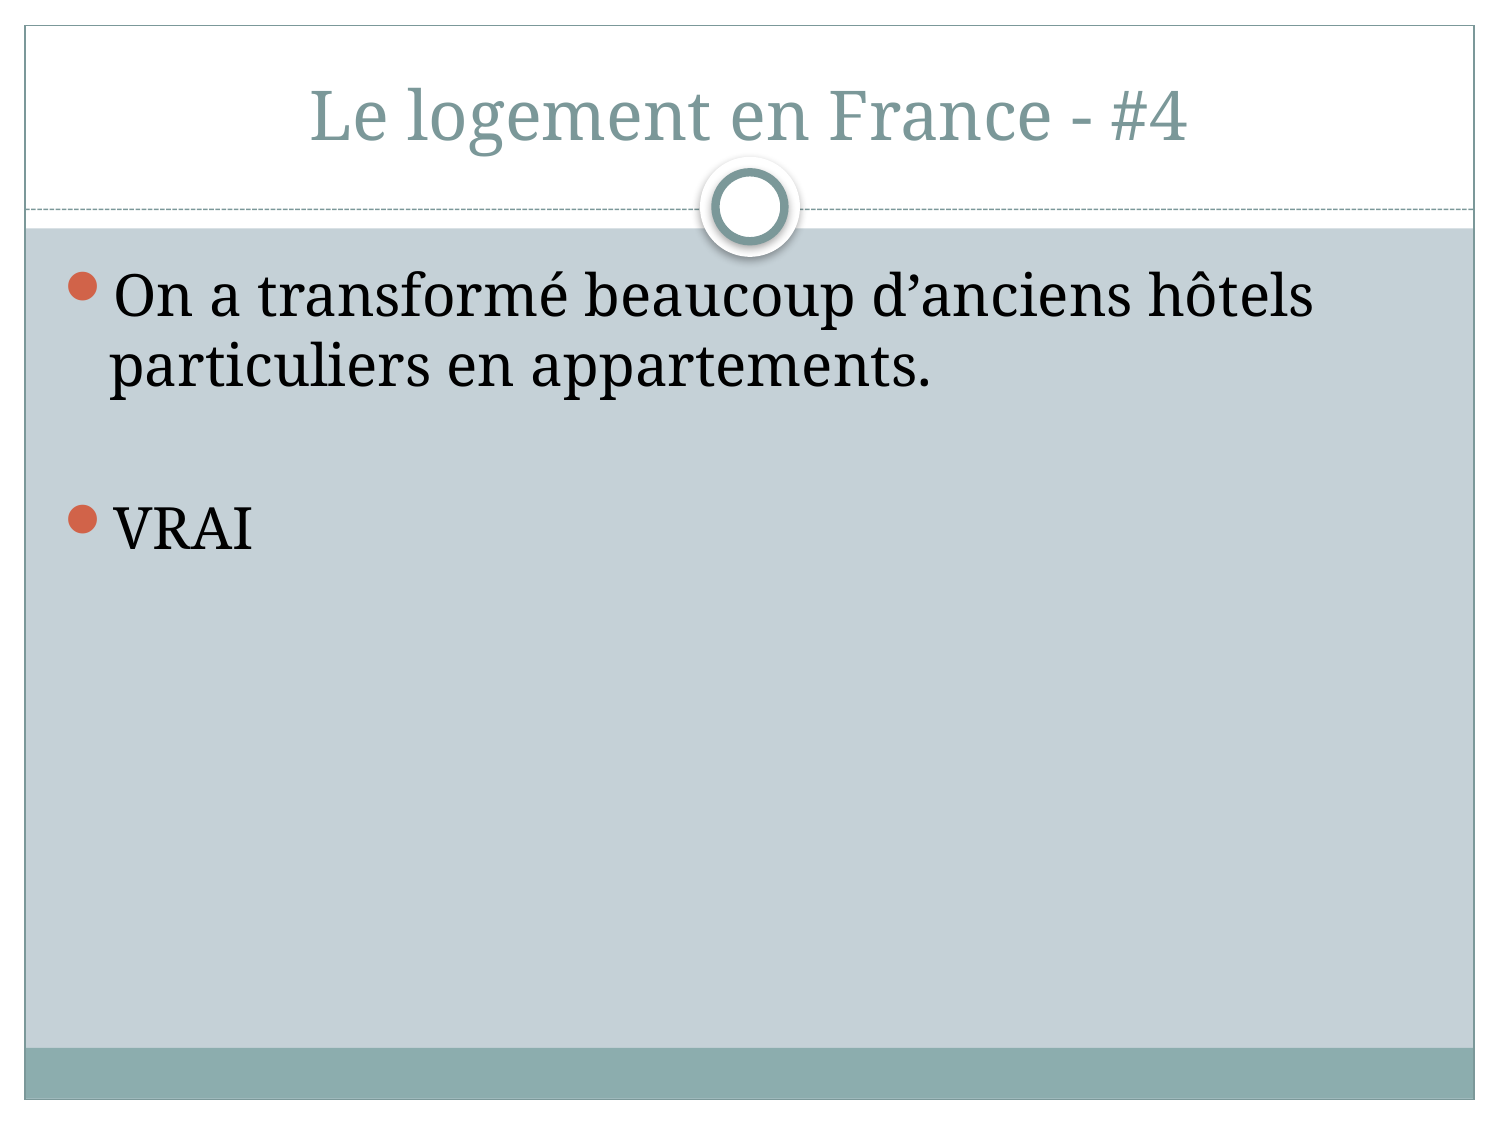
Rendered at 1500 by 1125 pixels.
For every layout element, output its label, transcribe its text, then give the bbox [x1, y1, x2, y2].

list On a transformé beaucoup d’anciens hôtels particuliers en appartements. VRAI [49, 250, 1445, 1001]
title Le logement en France - #4 [49, 37, 1450, 162]
